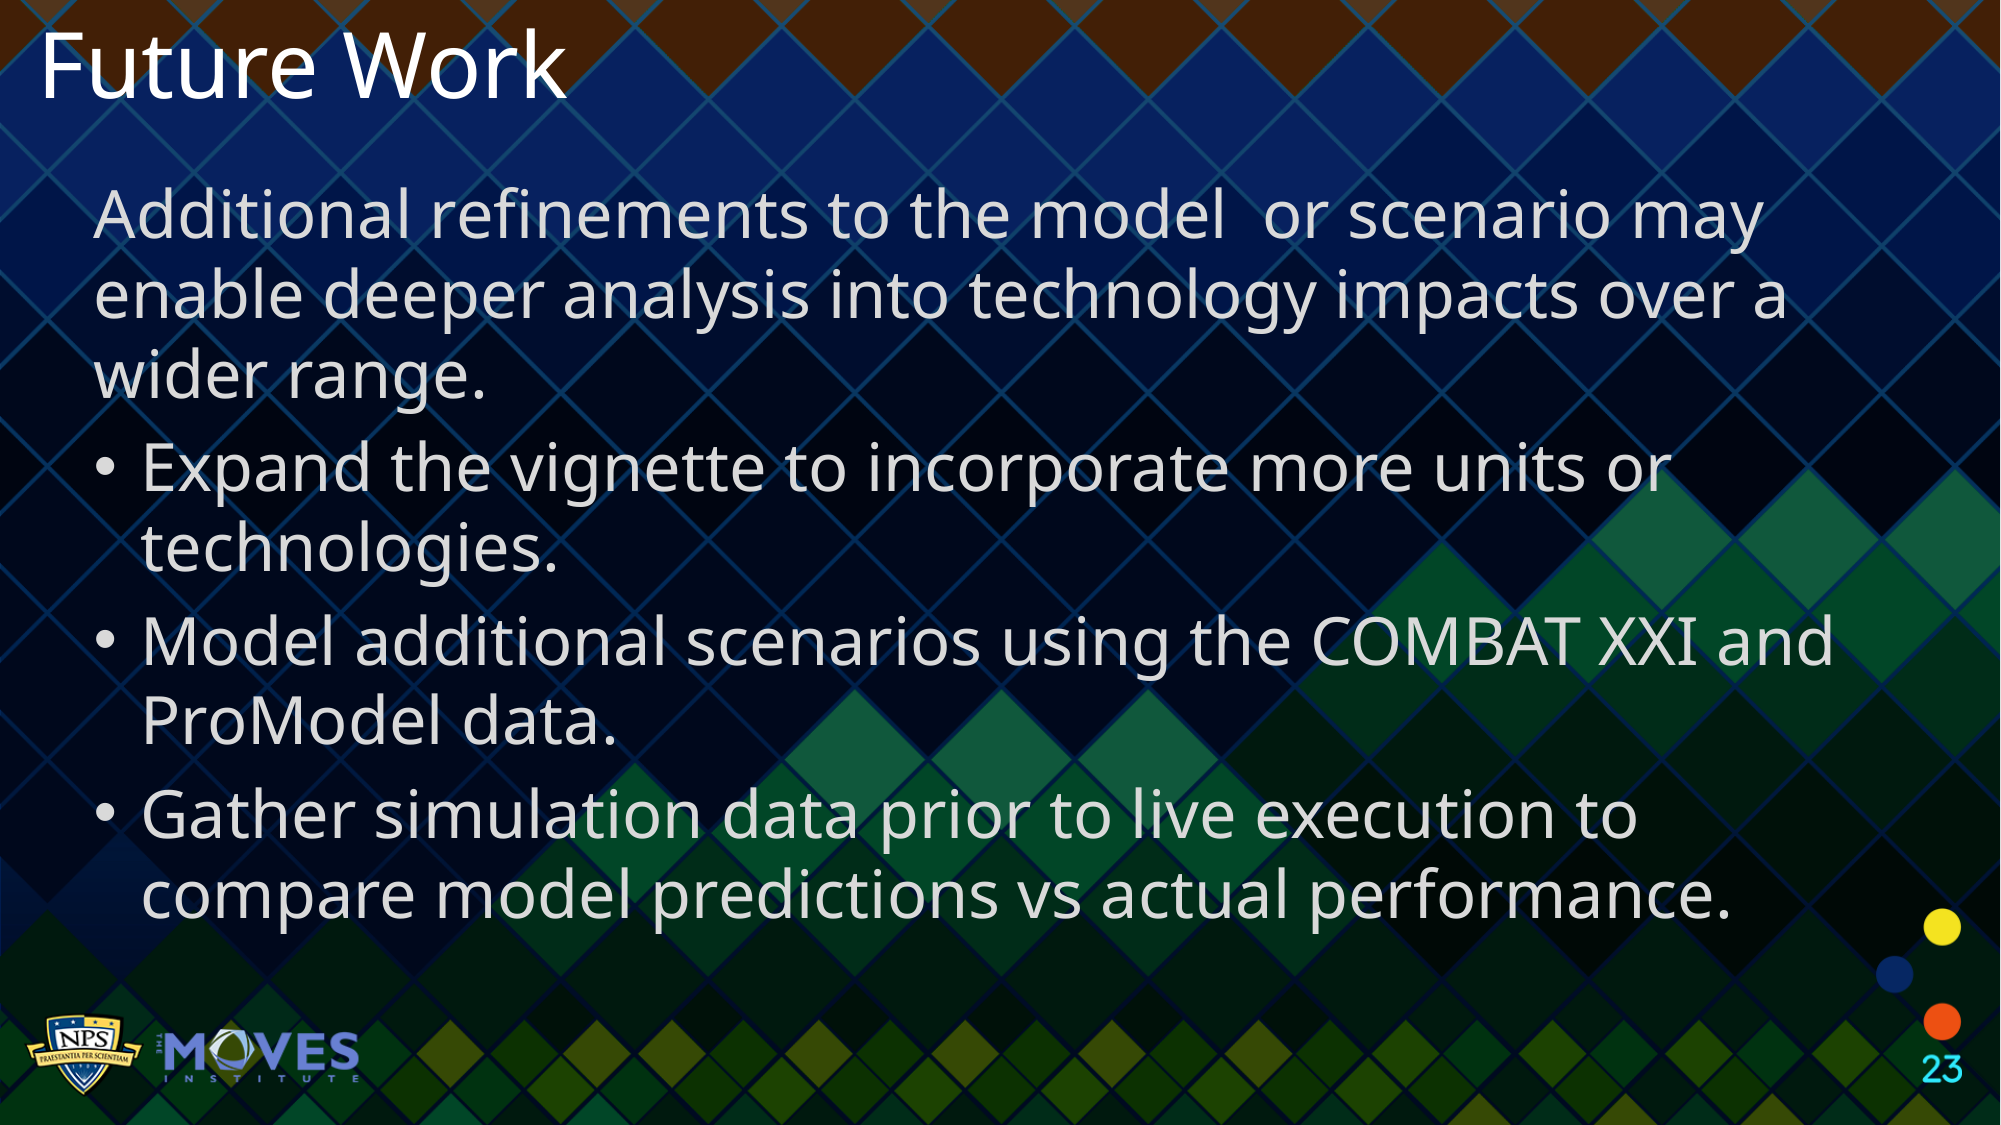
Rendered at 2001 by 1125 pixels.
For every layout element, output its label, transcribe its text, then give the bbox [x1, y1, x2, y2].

picture [0, 0, 2001, 1125]
text_box Additional refinements to the model or scenario may enable deeper analysis into technology impacts over a wider range. Expand the vignette to incorporate more units or technologies. Model additional scenarios using the COMBAT XXI and ProModel data. Gather simulation data prior to live execution to compare model predictions vs actual performance. [78, 164, 1922, 939]
text_box Future Work [22, 0, 1977, 125]
